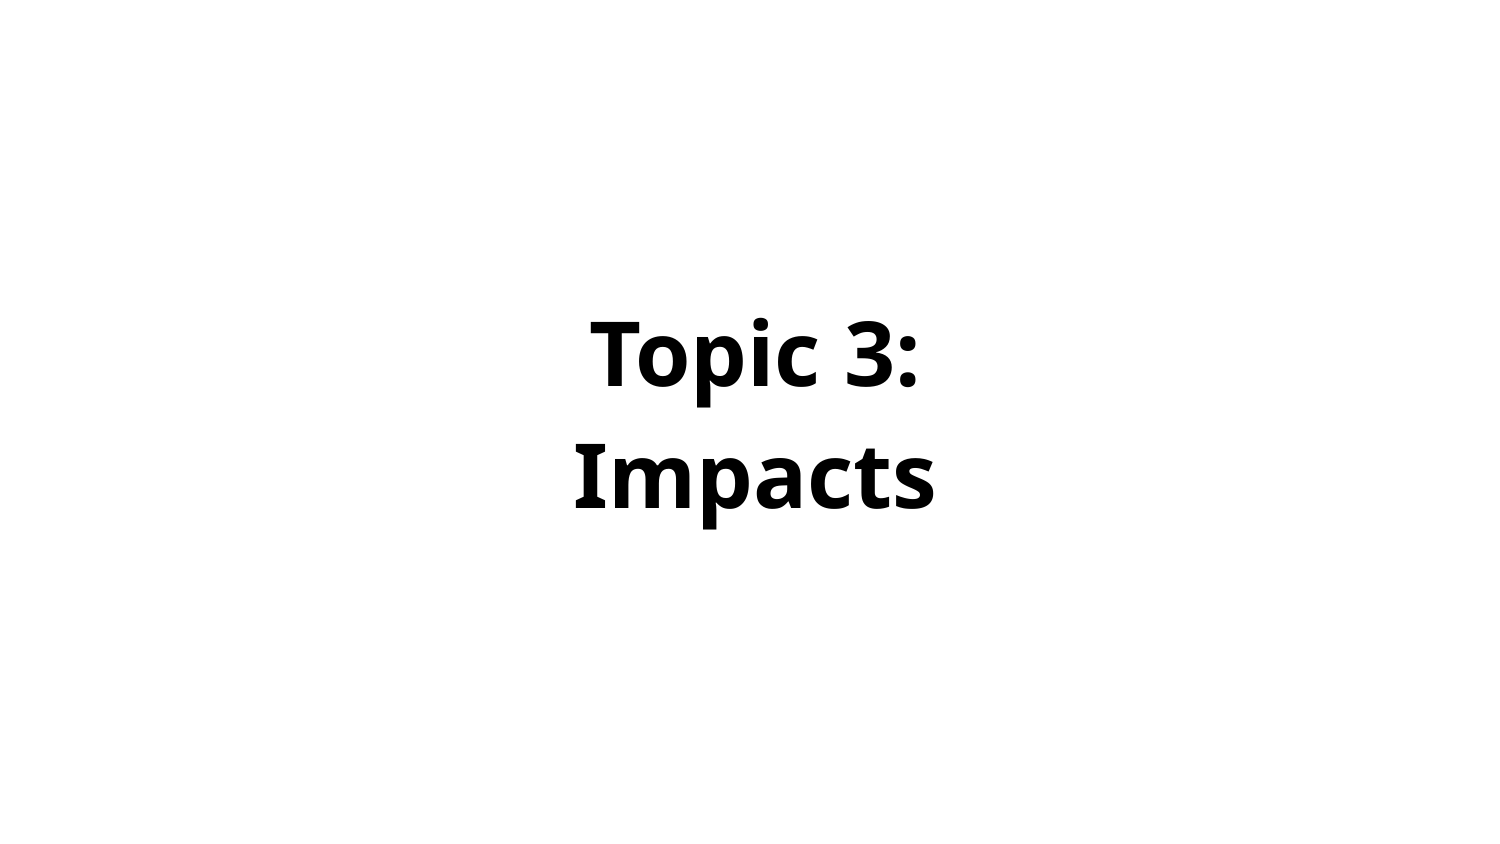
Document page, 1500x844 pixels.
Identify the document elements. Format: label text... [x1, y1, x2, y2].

title Topic 3: Impacts [56, 274, 1455, 551]
